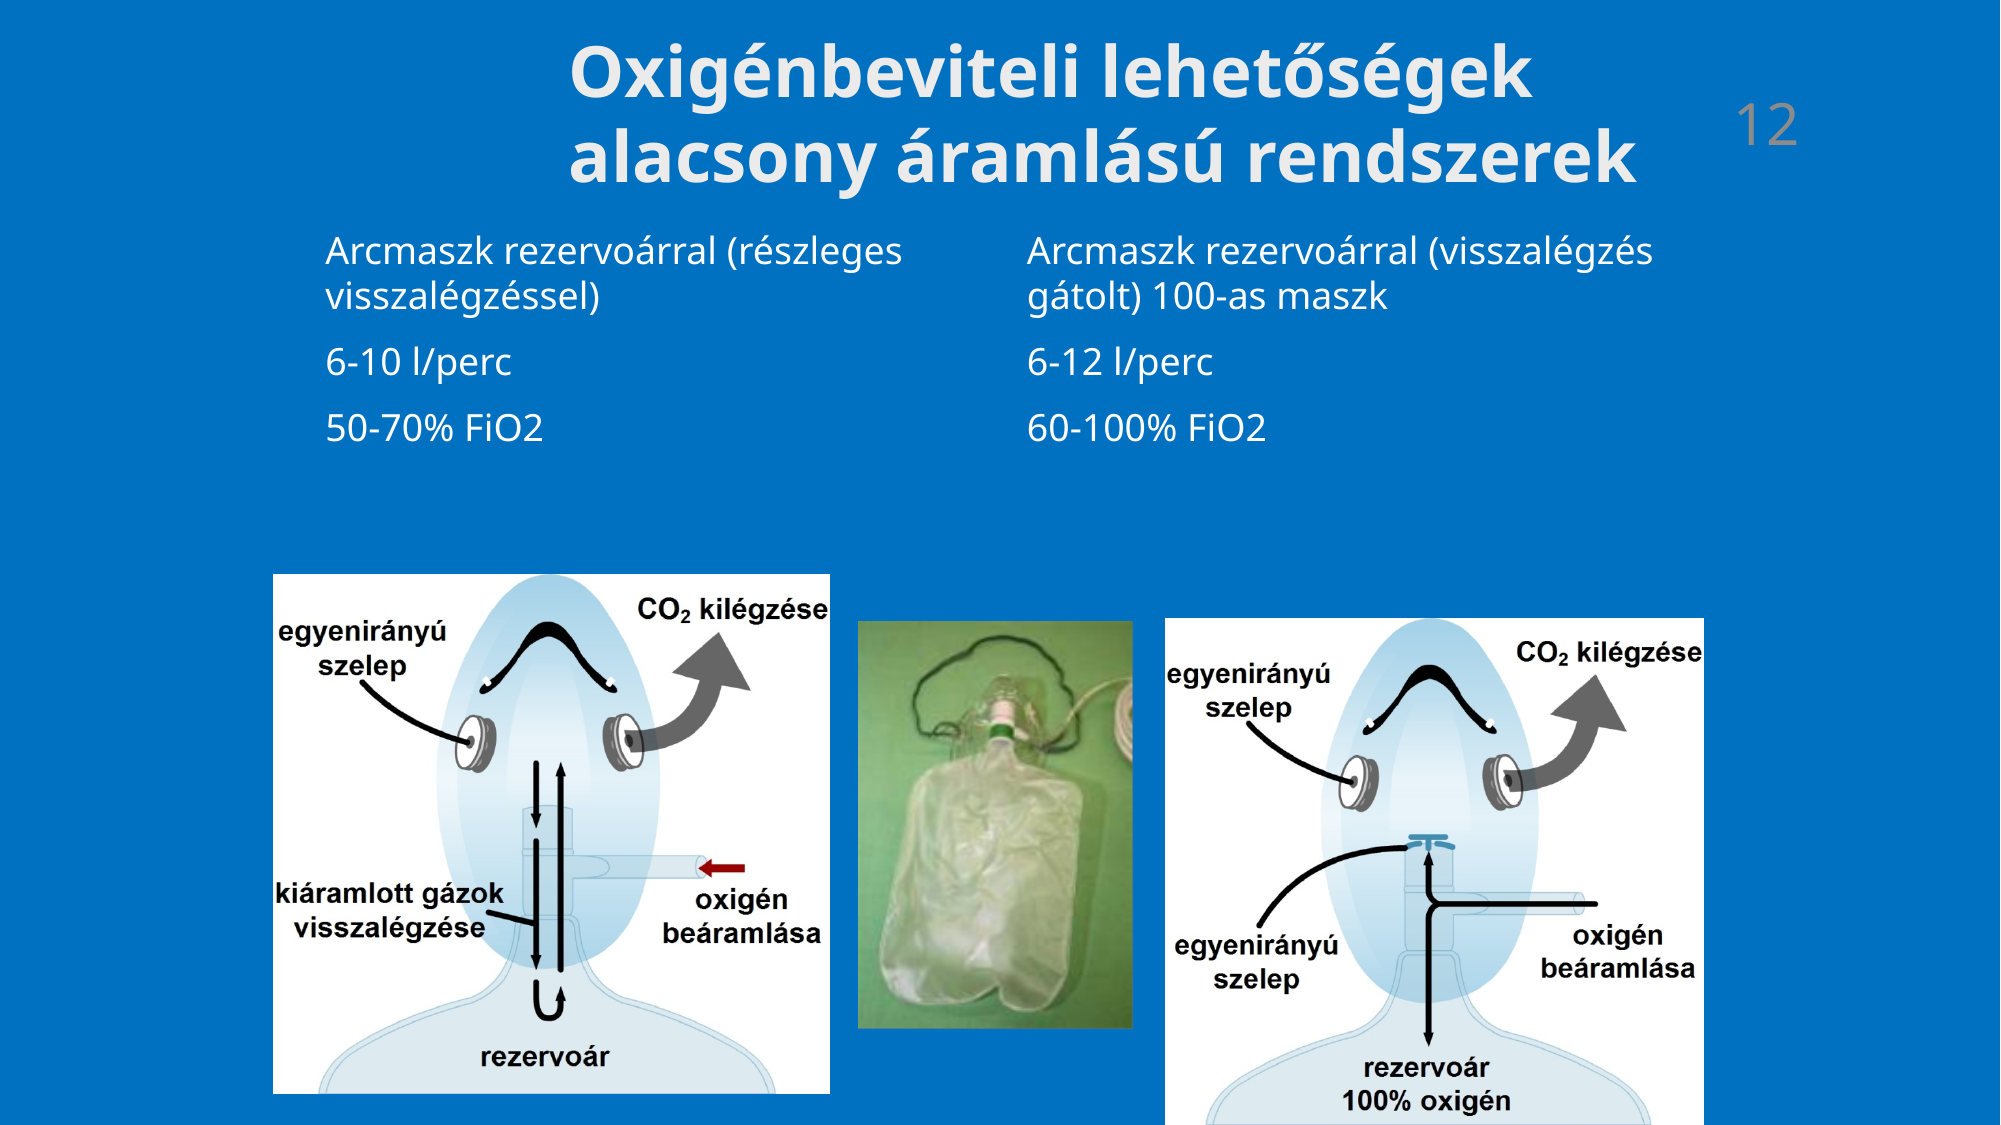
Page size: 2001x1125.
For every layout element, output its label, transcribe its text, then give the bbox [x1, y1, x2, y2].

picture [1165, 617, 1705, 1125]
list Arcmaszk rezervoárral (részleges visszalégzéssel) 6-10 l/perc 50-70% FiO2 [310, 219, 973, 963]
picture [273, 574, 830, 1095]
picture [857, 621, 1135, 1031]
list Arcmaszk rezervoárral (visszalégzés gátolt) 100-as maszk 6-12 l/perc 60-100% FiO2 [1011, 219, 1675, 963]
slide_number 12 [1698, 48, 1836, 175]
title Oxigénbeviteli lehetőségek alacsony áramlású rendszerek [553, 19, 1677, 207]
